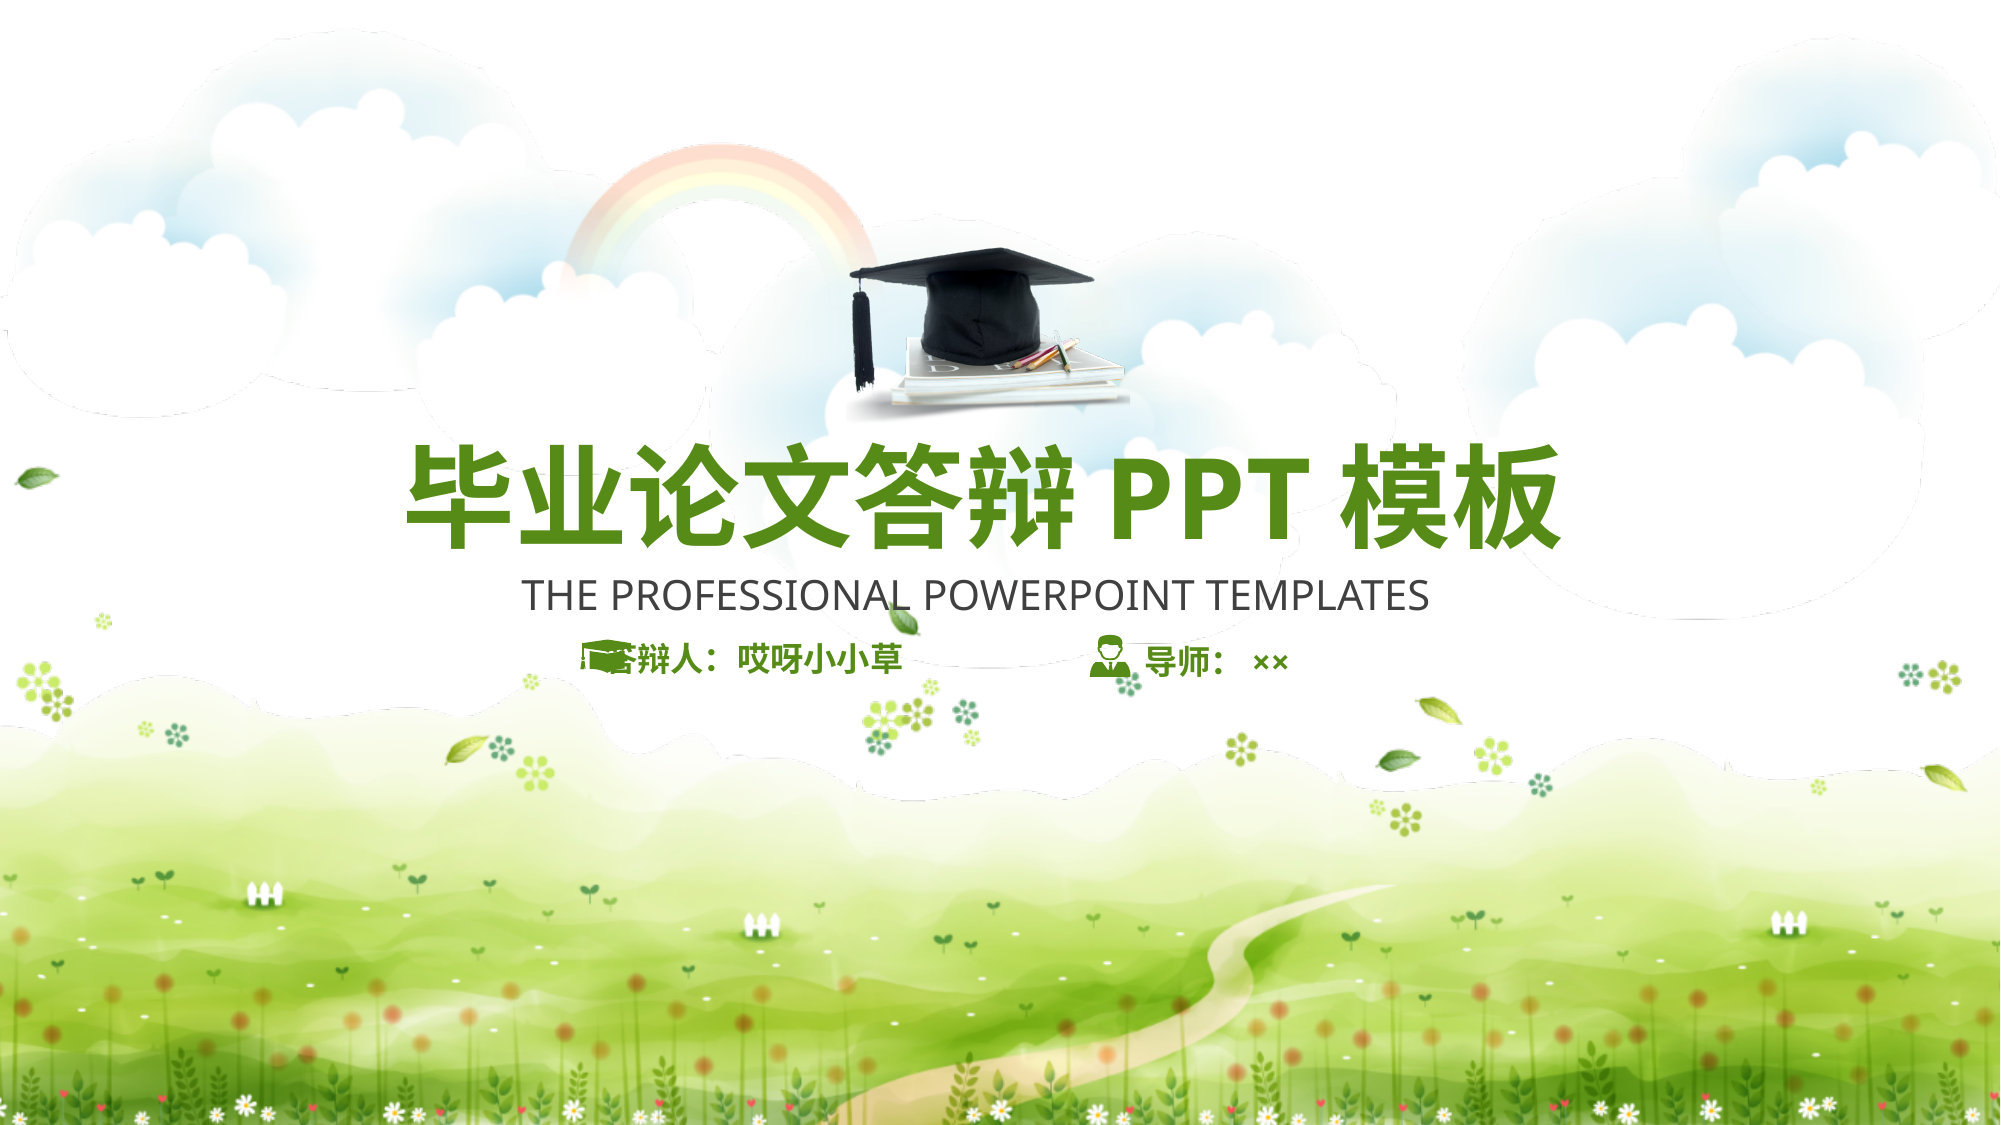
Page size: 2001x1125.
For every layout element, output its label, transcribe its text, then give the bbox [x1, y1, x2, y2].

text_box THE PROFESSIONAL POWERPOINT TEMPLATES [332, 561, 1610, 627]
text_box 毕业论文答辩PPT模板 [310, 419, 1656, 570]
text_box 导师：×× [1129, 633, 1376, 689]
text_box [580, 639, 632, 673]
text_box [1089, 634, 1131, 677]
picture [0, 27, 2001, 1125]
text_box 答辩人：哎呀小小草 [580, 631, 927, 686]
